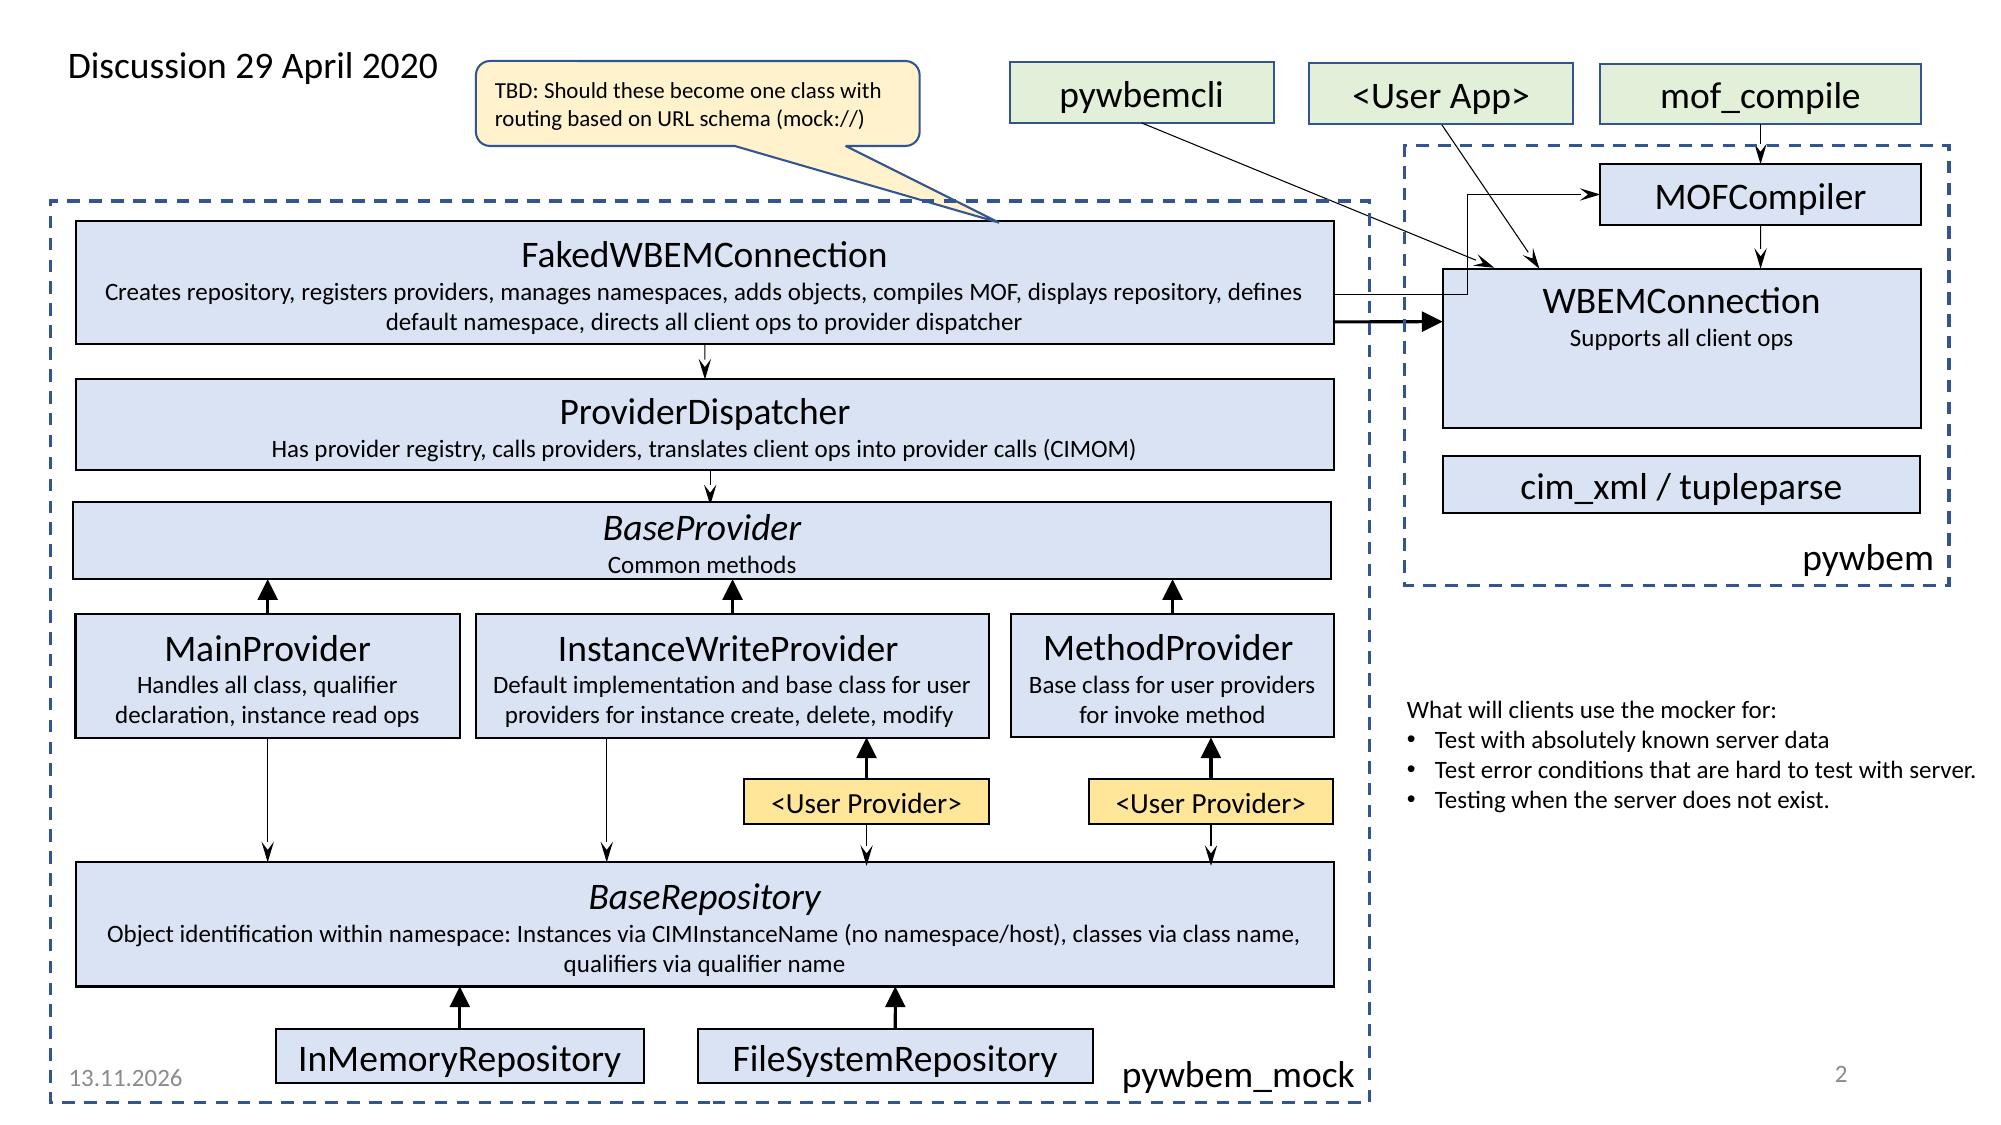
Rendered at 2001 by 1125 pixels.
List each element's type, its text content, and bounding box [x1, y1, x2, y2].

text_box <User Provider> [1088, 778, 1334, 825]
text_box ProviderDispatcher Has provider registry, calls providers, translates client ops into provider calls (CIMOM) [75, 378, 1335, 471]
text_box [1141, 122, 1495, 268]
text_box pywbem [1404, 145, 1950, 587]
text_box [1495, 123, 1540, 194]
text_box pywbemcli [1009, 61, 1275, 124]
text_box BaseProvider Common methods [72, 501, 1332, 580]
text_box TBD: Should these become one class with routing based on URL schema (mock://) [474, 59, 957, 200]
text_box MethodProvider Base class for user providers for invoke method [1010, 613, 1335, 738]
text_box <User App> [1308, 62, 1574, 125]
text_box mof_compile [1599, 63, 1922, 125]
text_box pywbem_mock [50, 200, 1371, 1104]
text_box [1335, 194, 1601, 295]
text_box Discussion 29 April 2020 [53, 33, 454, 93]
text_box What will clients use the mocker for: Test with absolutely known server data Test error conditions that are hard to test with server. Testing when the server does not exist. [1392, 686, 2000, 822]
slide_number 2 [1723, 1042, 1863, 1103]
